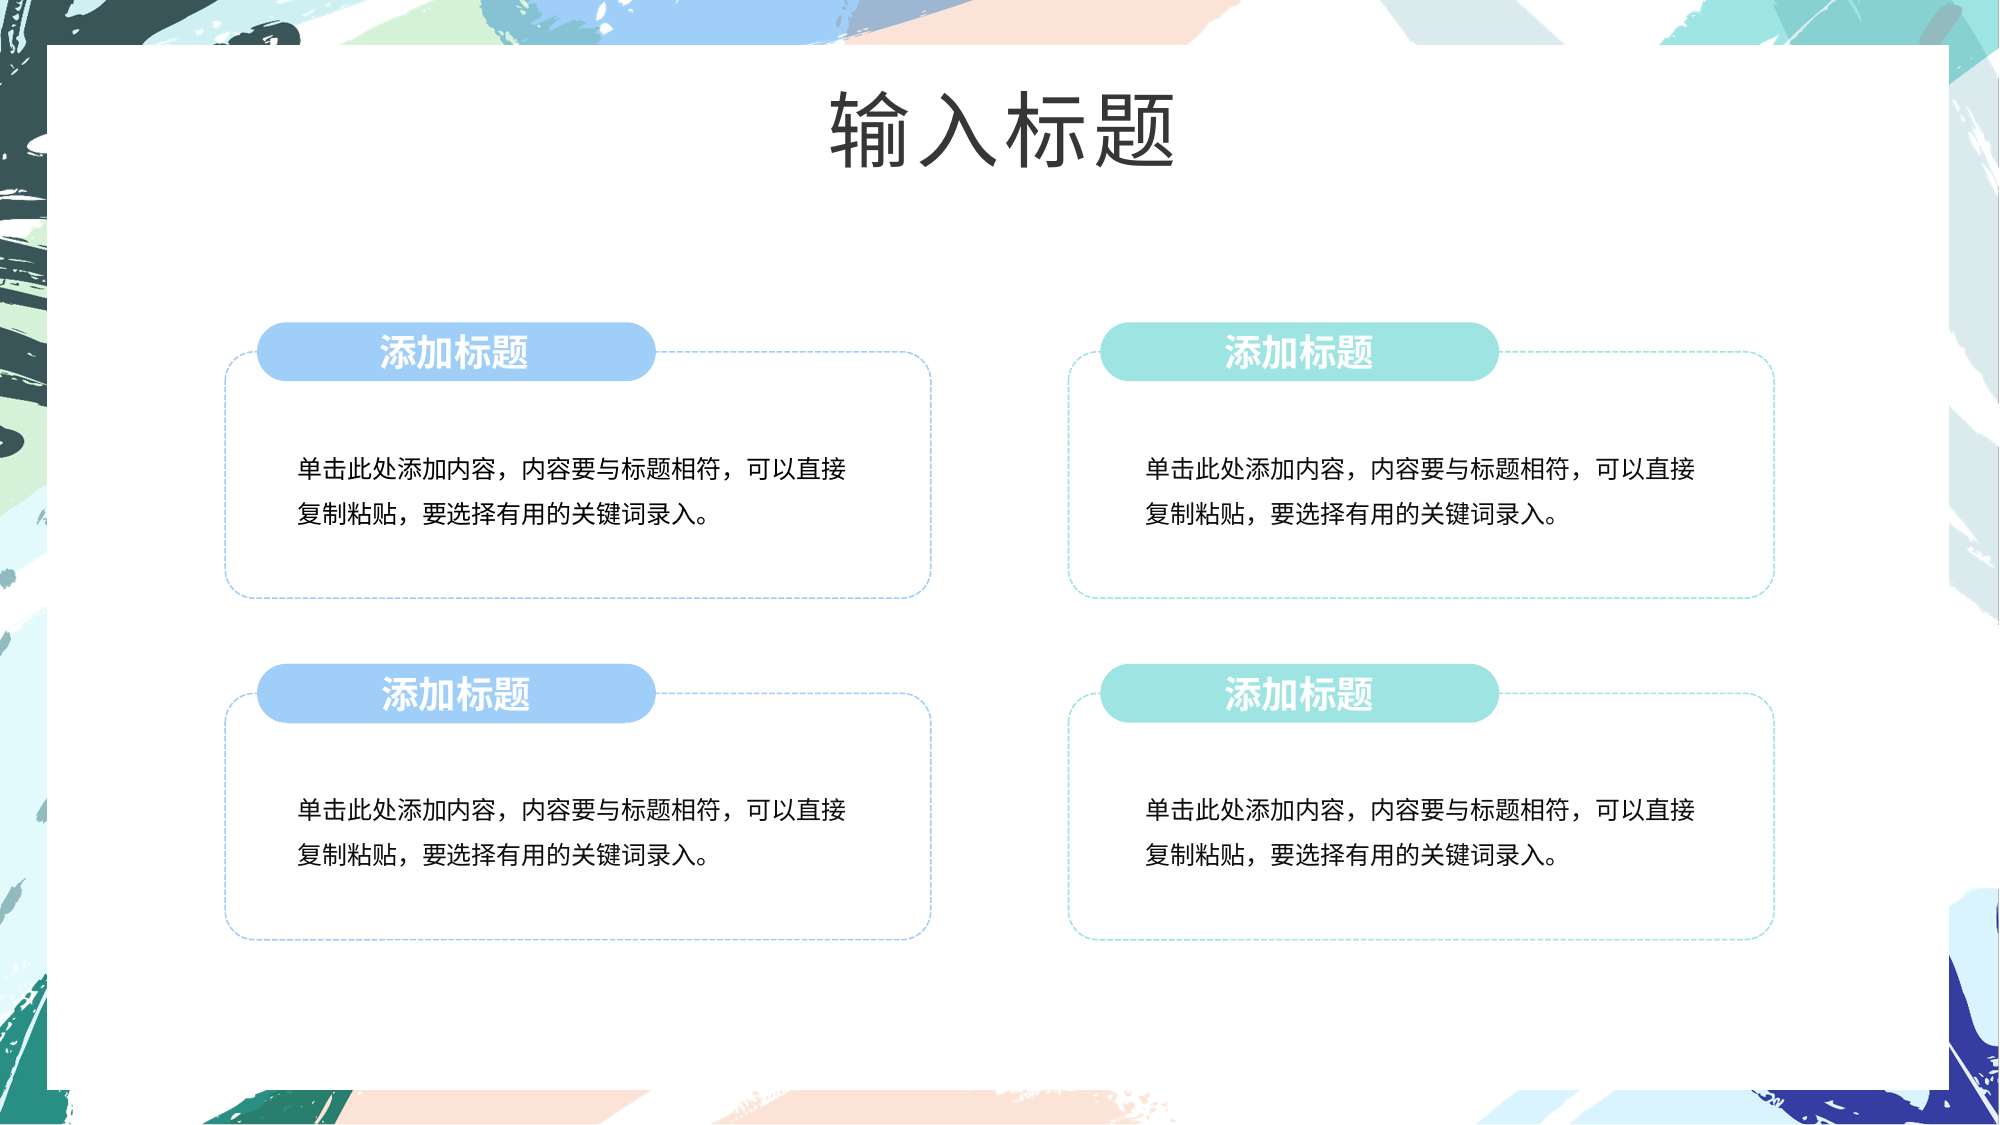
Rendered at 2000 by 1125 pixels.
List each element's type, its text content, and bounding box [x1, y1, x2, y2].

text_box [225, 322, 931, 599]
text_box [1068, 322, 1775, 599]
picture [0, 0, 1999, 1125]
text_box 输入标题 [757, 71, 1247, 186]
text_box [225, 663, 931, 940]
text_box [1068, 663, 1775, 940]
